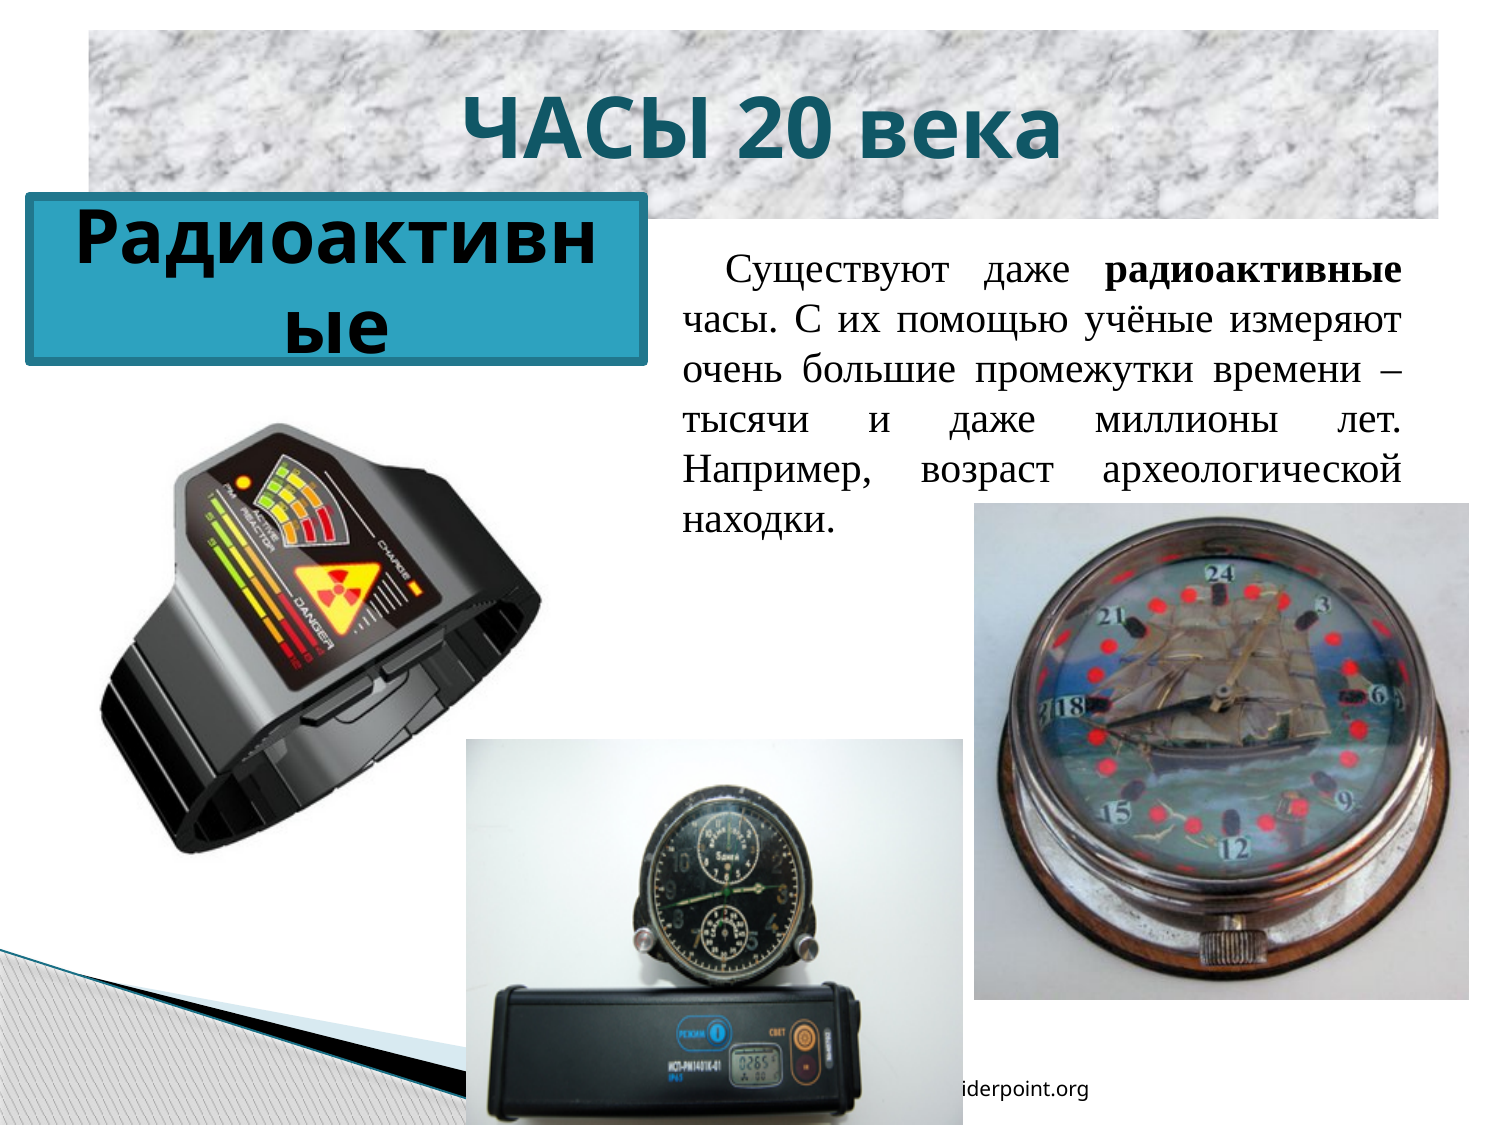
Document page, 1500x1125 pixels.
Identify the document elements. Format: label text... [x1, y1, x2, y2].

text_box [99, 878, 460, 1011]
text_box Радиоактивные [25, 192, 648, 366]
text_box [99, 366, 634, 739]
text_box Существуют даже радиоактивные часы. С их помощью учёные измеряют очень большие промежутки времени – тысячи и даже миллионы лет. Например, возраст археологической находки. [667, 233, 1418, 549]
footer www.sliderpoint.org [968, 1051, 1105, 1112]
title ЧАСЫ 20 века [88, 30, 1439, 219]
picture [0, 396, 963, 1125]
picture [974, 503, 1470, 1000]
